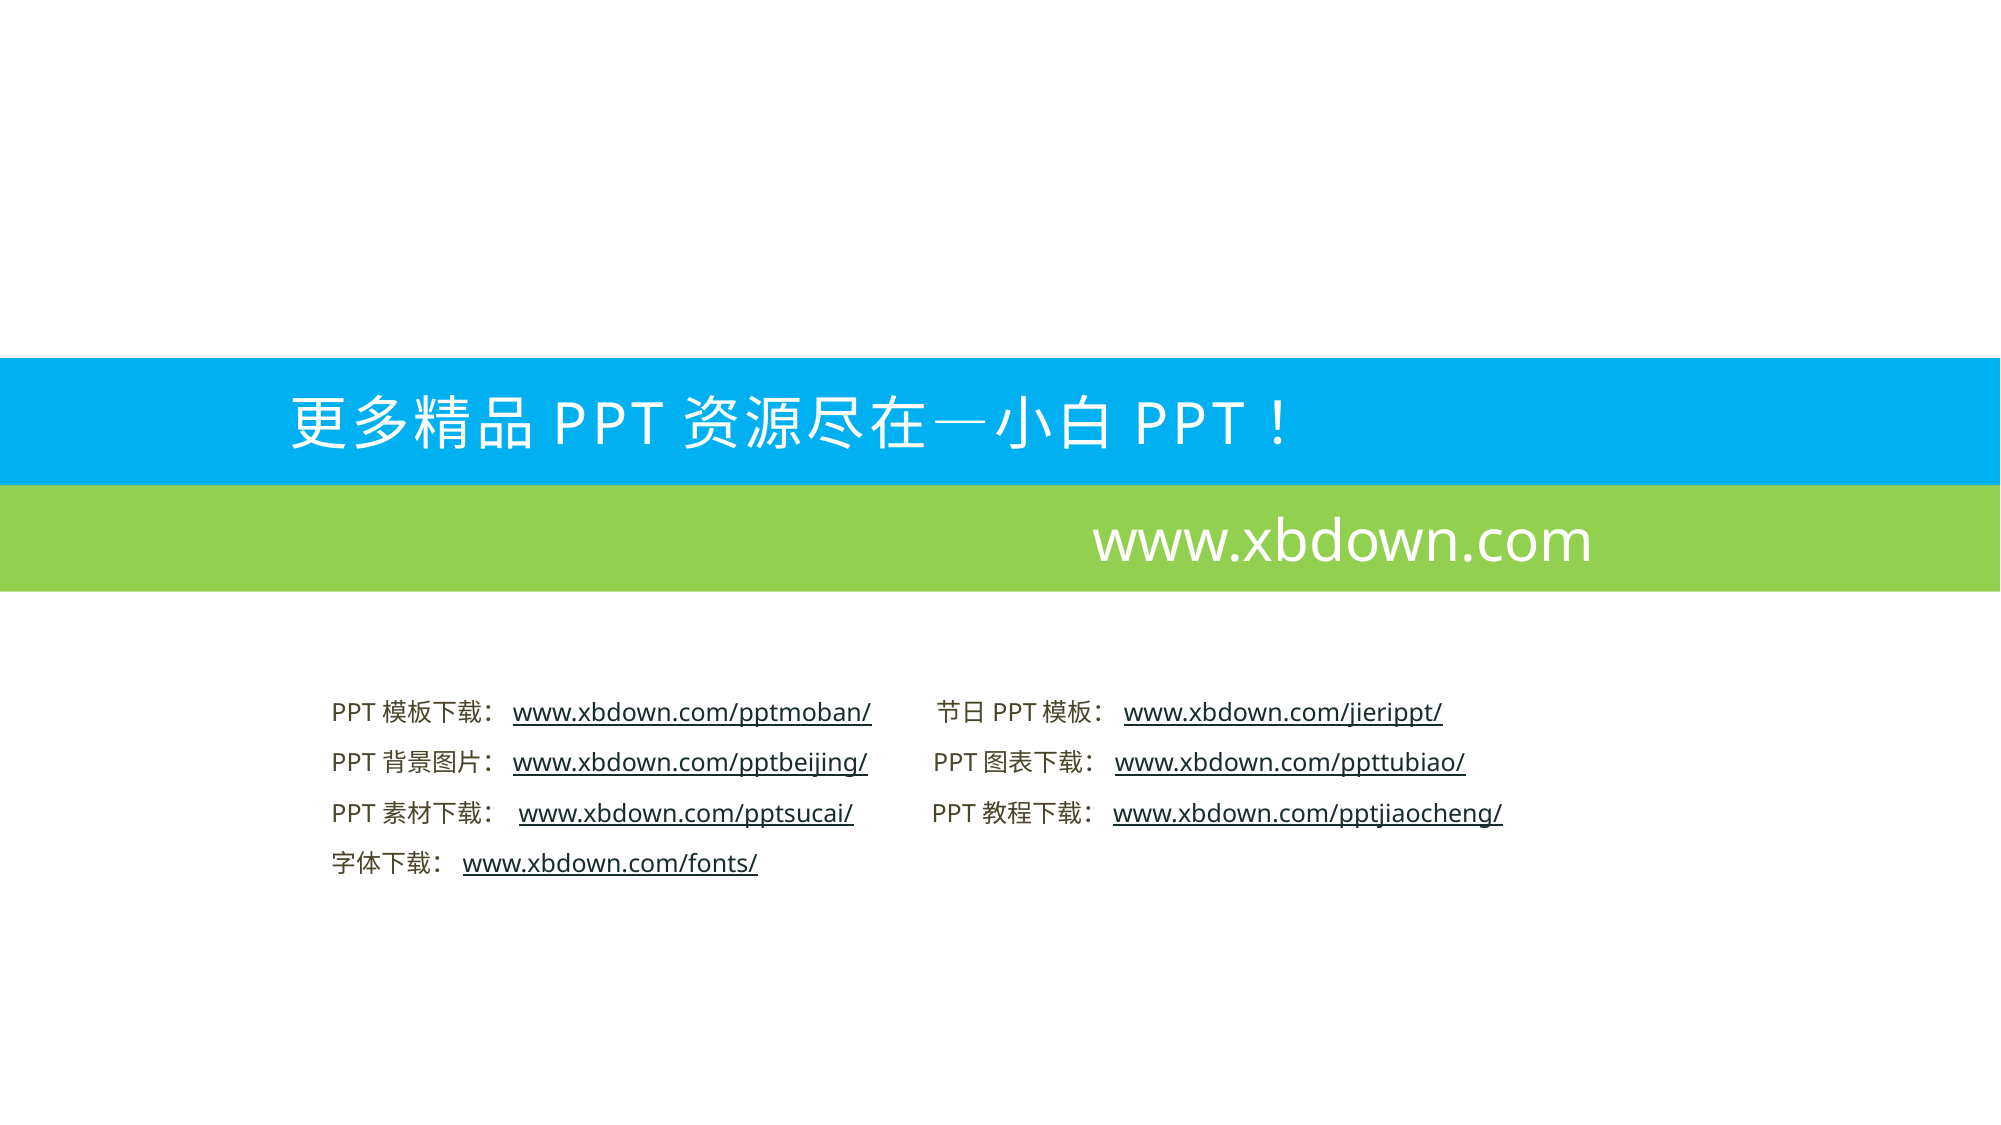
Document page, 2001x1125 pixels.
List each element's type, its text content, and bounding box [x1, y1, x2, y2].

text_box www.xbdown.com [0, 486, 2000, 593]
text_box PPT模板下载：www.xbdown.com/pptmoban/ 节日PPT模板：www.xbdown.com/jierippt/ PPT背景图片：www.xbdown.com/pptbeijing/ PPT图表下载：www.xbdown.com/ppttubiao/ PPT素材下载： www.xbdown.com/pptsucai/ PPT教程下载：www.xbdown.com/pptjiaocheng/ 字体下载：www.xbdown.com/fonts/ [316, 642, 1688, 920]
text_box 更多精品PPT资源尽在—小白PPT！ [0, 357, 2000, 486]
